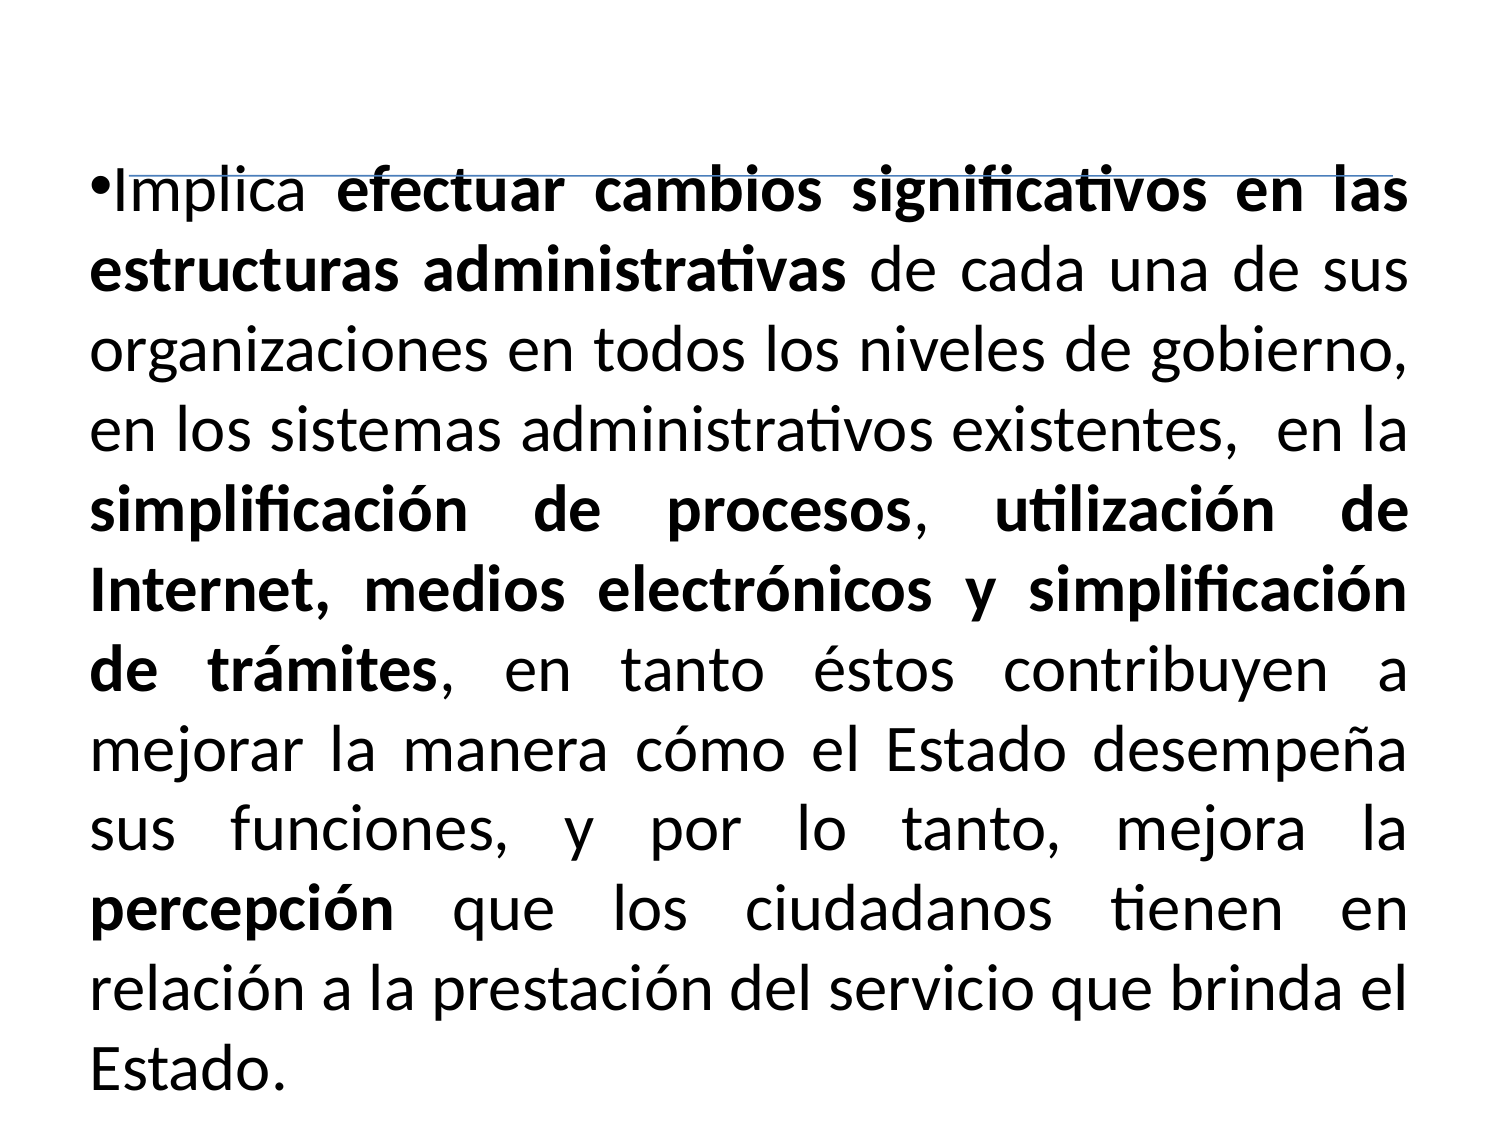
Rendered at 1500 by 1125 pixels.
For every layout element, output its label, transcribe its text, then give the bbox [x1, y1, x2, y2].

text_box Implica efectuar cambios significativos en las estructuras administrativas de cada una de sus organizaciones en todos los niveles de gobierno, en los sistemas administrativos existentes, en la simplificación de procesos, utilización de Internet, medios electrónicos y simplificación de trámites, en tanto éstos contribuyen a mejorar la manera cómo el Estado desempeña sus funciones, y por lo tanto, mejora la percepción que los ciudadanos tienen en relación a la prestación del servicio que brinda el Estado. [75, 137, 1425, 1005]
